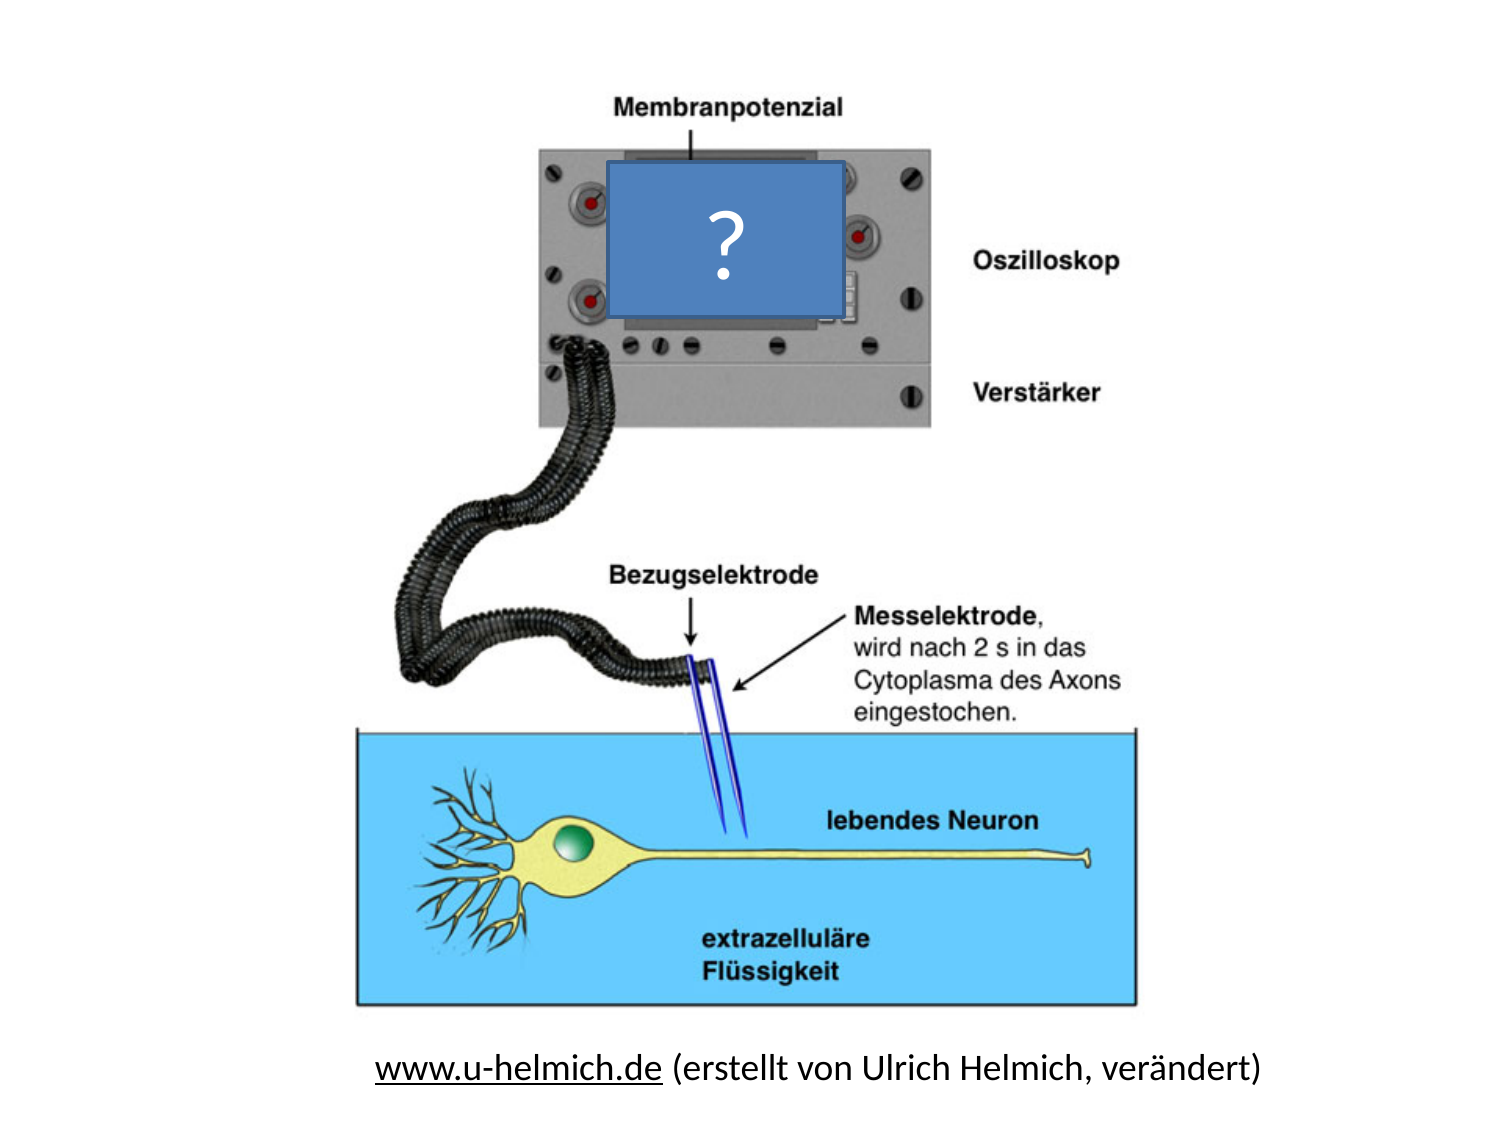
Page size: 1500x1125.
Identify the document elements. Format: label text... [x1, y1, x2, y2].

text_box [343, 80, 1157, 1027]
text_box www.u-helmich.de (erstellt von Ulrich Helmich, verändert) [360, 1035, 1459, 1095]
